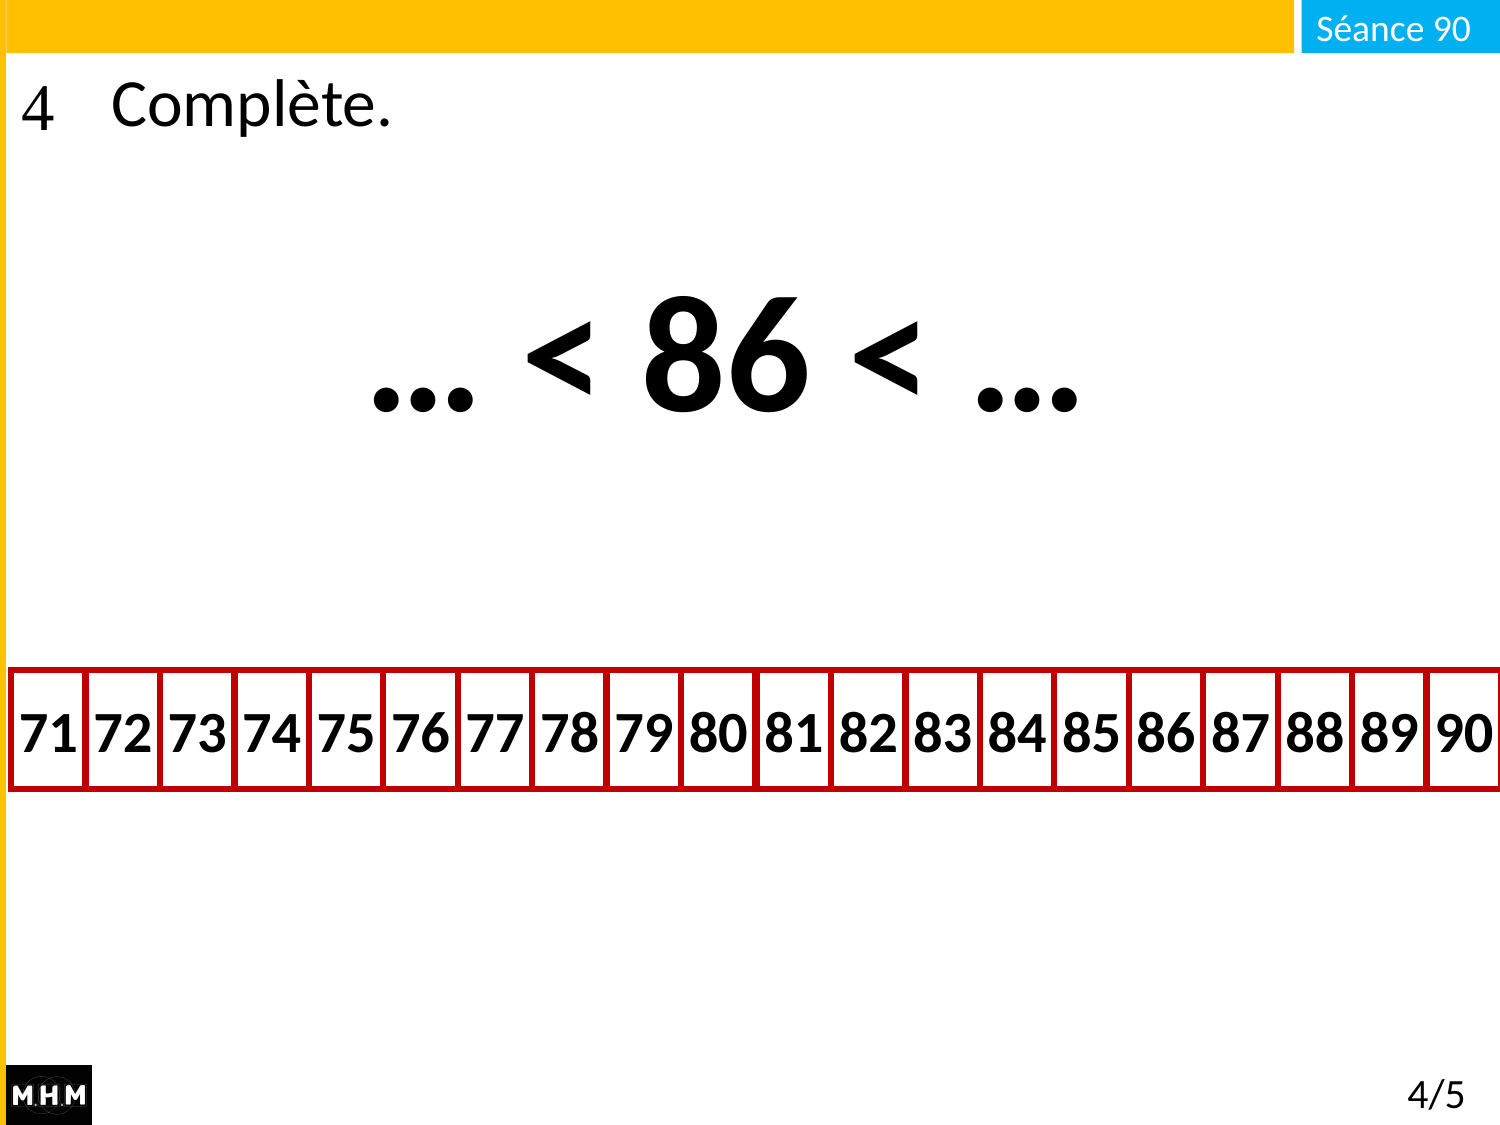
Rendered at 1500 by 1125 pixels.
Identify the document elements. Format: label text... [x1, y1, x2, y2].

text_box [756, 670, 1500, 789]
title Complète. [96, 60, 1391, 149]
picture [6, 1065, 92, 1125]
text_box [11, 670, 756, 789]
list 4/5 [1373, 1064, 1500, 1125]
text_box … < 86 < … [348, 237, 1105, 453]
